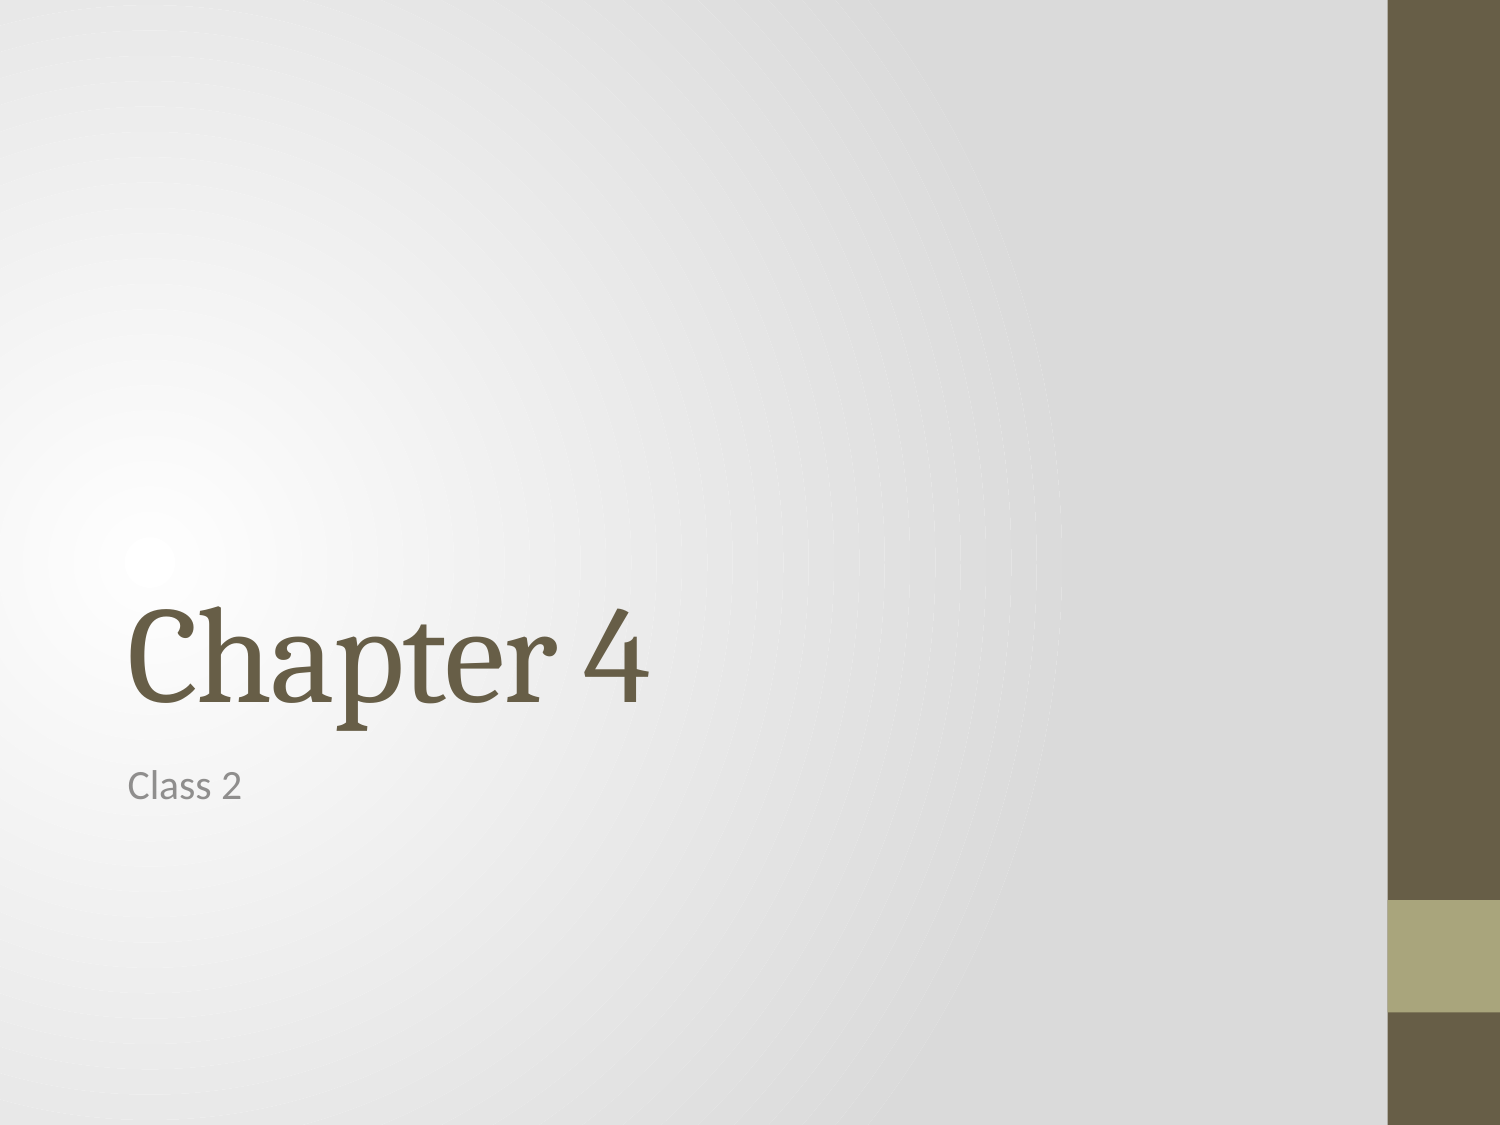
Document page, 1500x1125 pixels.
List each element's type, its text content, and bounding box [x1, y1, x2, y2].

title Chapter 4 [112, 312, 1350, 738]
subtitle Class 2 [112, 750, 1173, 925]
